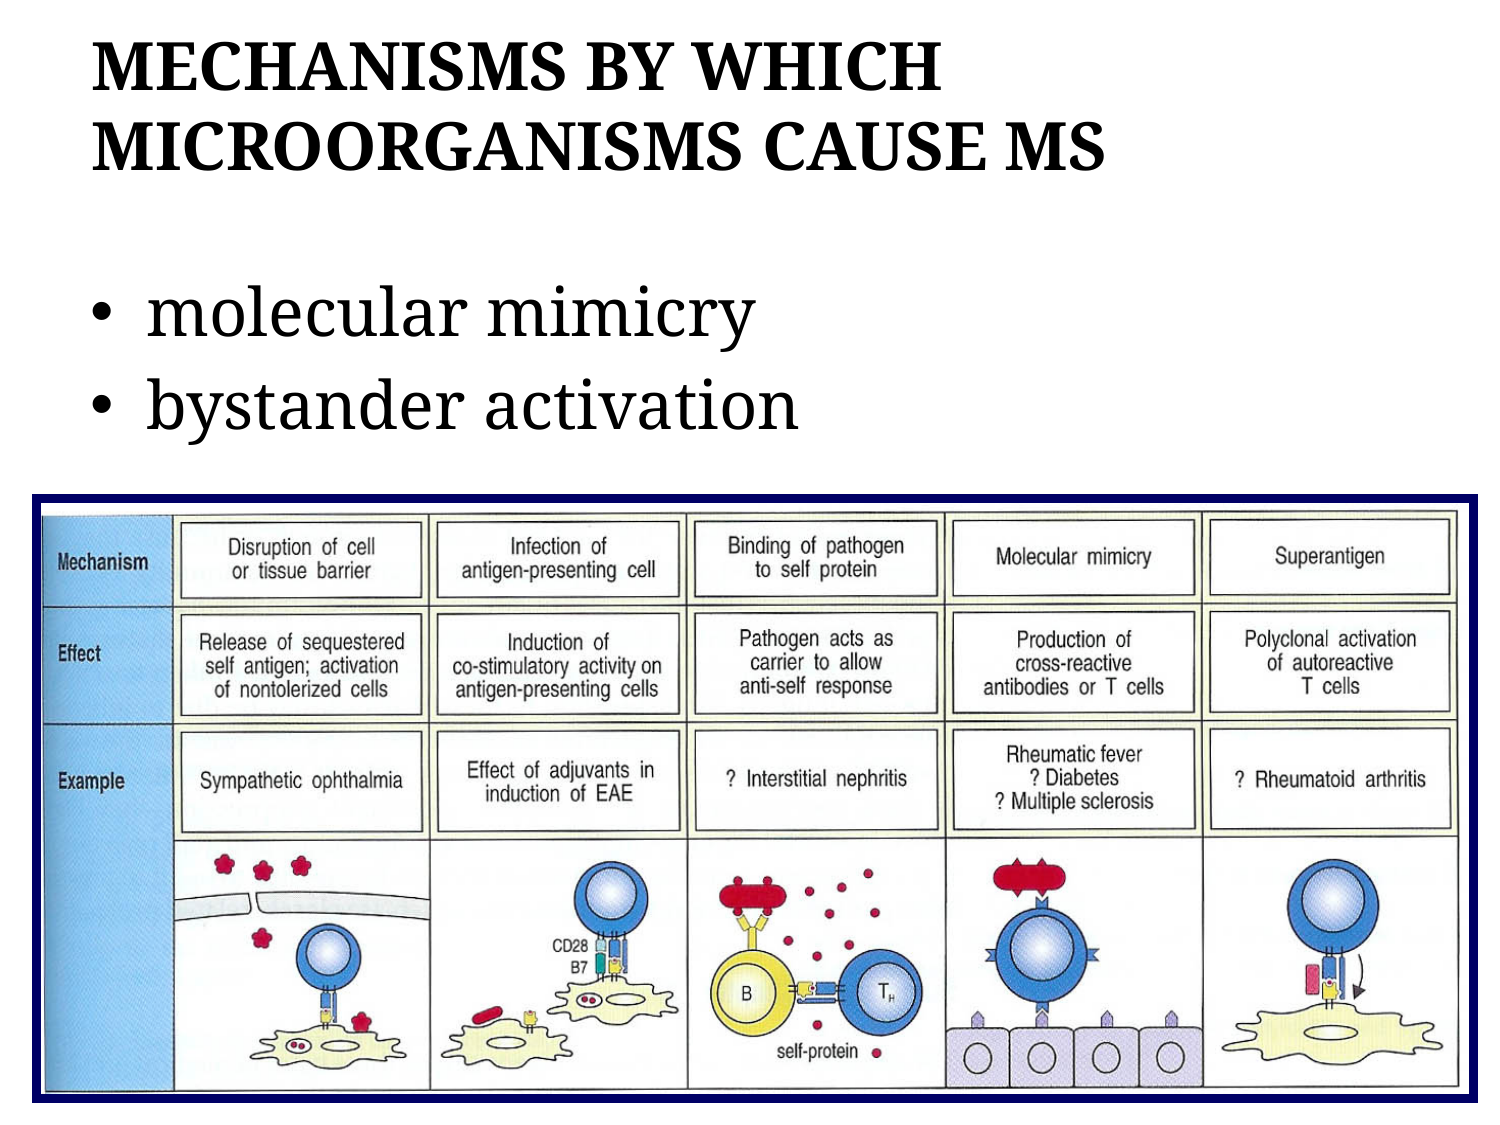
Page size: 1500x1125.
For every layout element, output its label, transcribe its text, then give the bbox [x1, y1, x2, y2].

picture [40, 503, 1469, 1095]
list molecular mimicry bystander activation [75, 262, 1425, 494]
title MECHANISMS BY WHICH MICROORGANISMS CAUSE MS [76, 54, 1427, 243]
